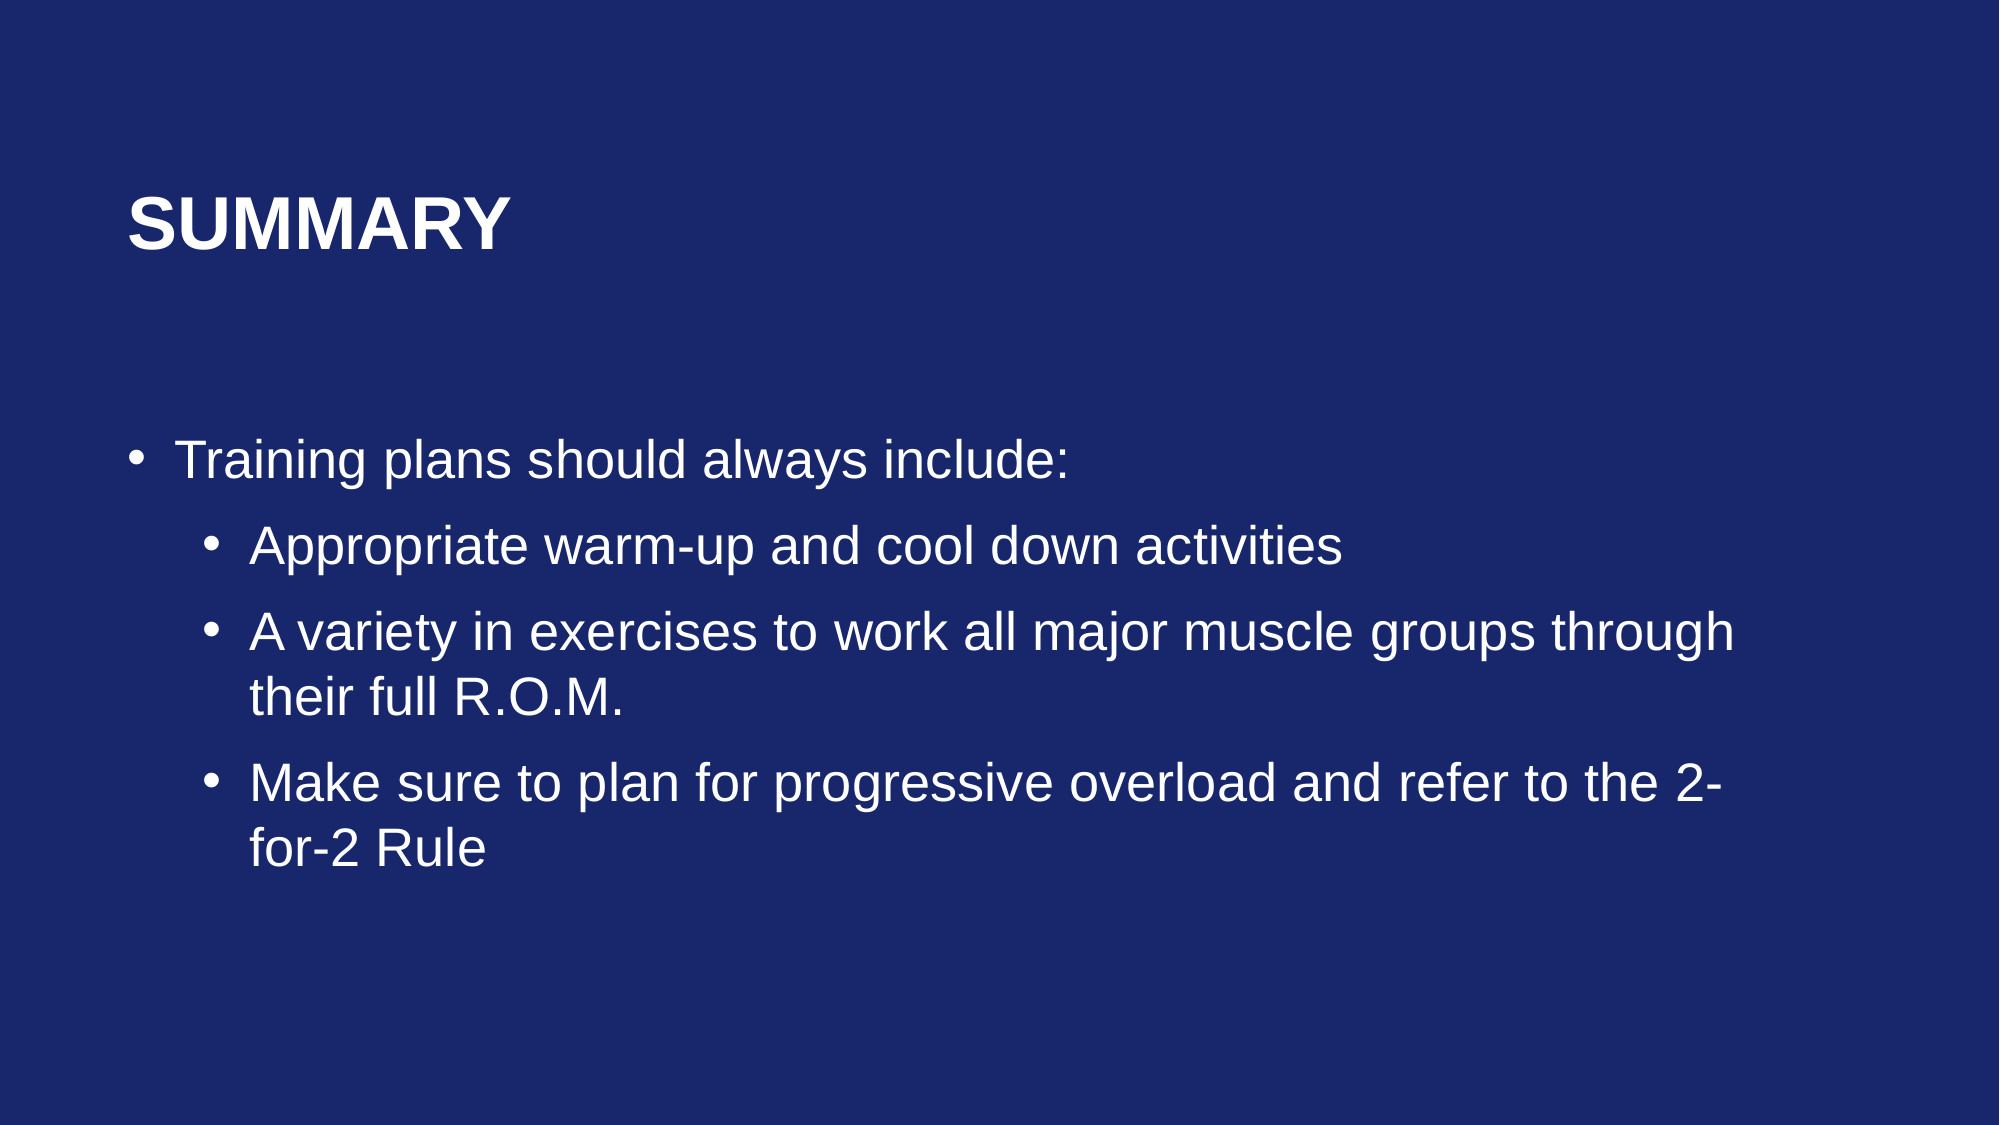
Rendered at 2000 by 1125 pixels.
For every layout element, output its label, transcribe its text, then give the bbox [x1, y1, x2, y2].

list Training plans should always include: Appropriate warm-up and cool down activities A variety in exercises to work all major muscle groups through their full R.O.M. Make sure to plan for progressive overload and refer to the 2-for-2 Rule [112, 351, 1775, 950]
title Summary [112, 99, 1775, 339]
